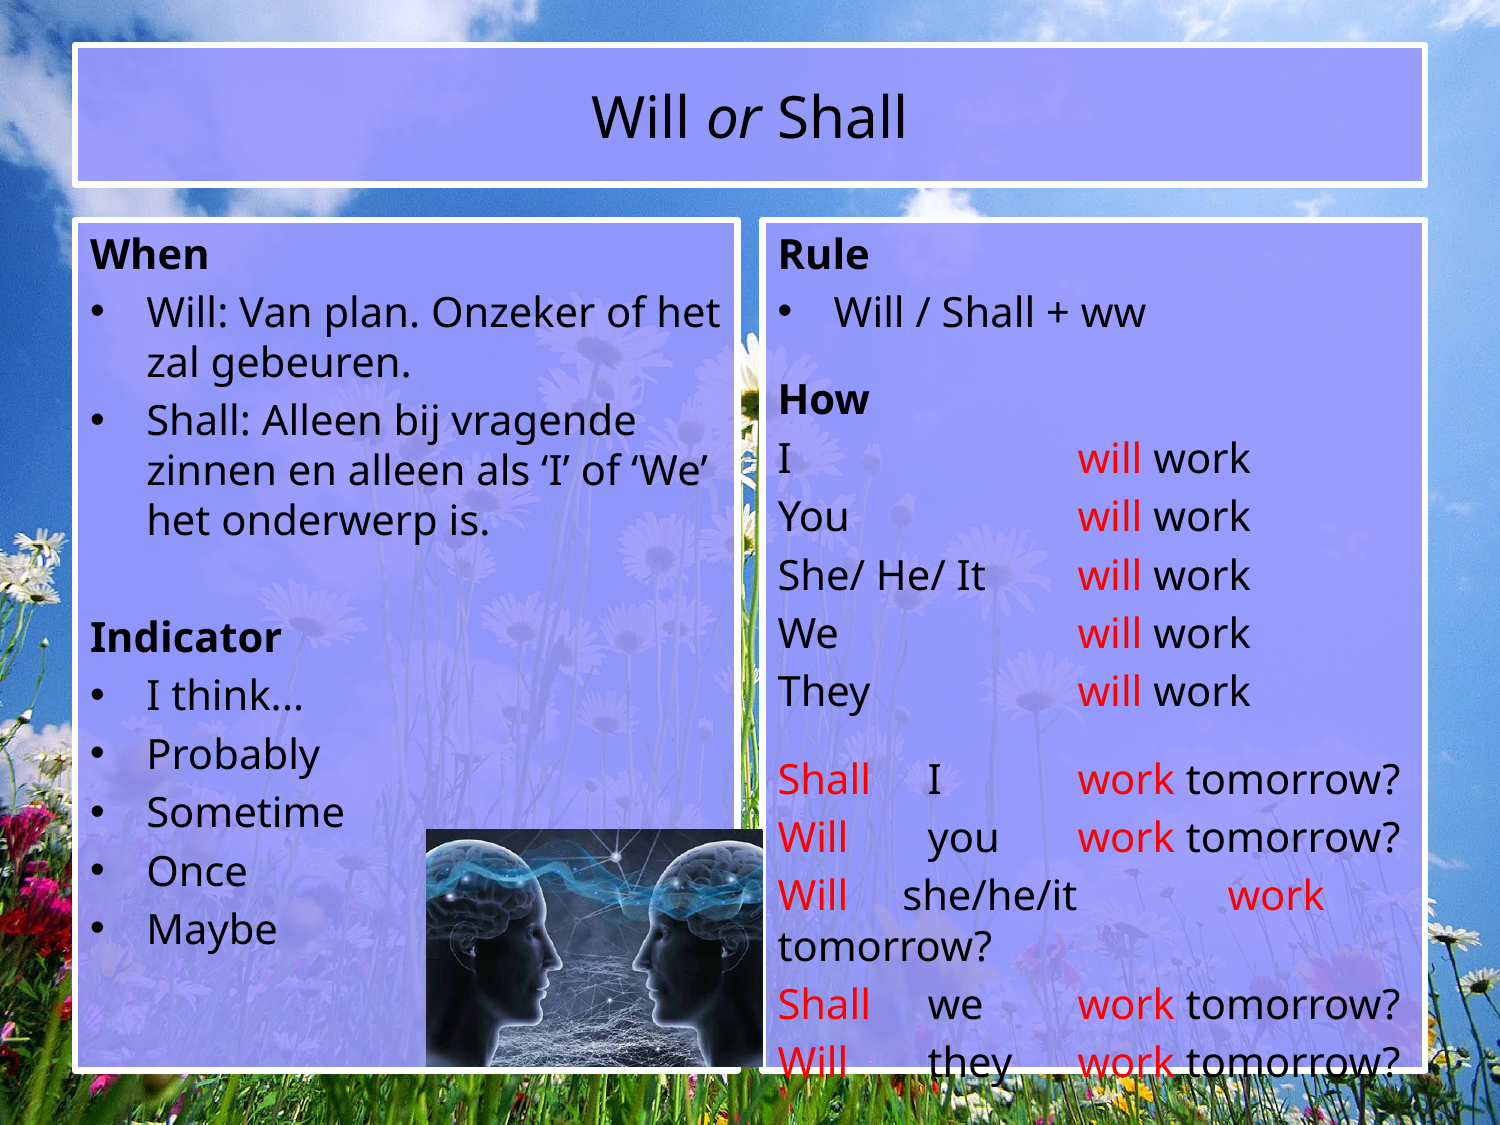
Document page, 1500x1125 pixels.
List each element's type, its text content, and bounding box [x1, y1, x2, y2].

title Will or Shall [72, 42, 1428, 188]
picture [0, 0, 1500, 1125]
list Rule Will / Shall + ww How I will work You will work She/ He/ It will work We will work They will work Shall I work tomorrow? Will you work tomorrow? Will she/he/it work tomorrow? Shall we work tomorrow? Will they work tomorrow? [759, 217, 1428, 1074]
list When Will: Van plan. Onzeker of het zal gebeuren. Shall: Alleen bij vragende zinnen en alleen als ‘I’ of ‘We’ het onderwerp is. Indicator I think... Probably Sometime Once Maybe [72, 217, 741, 1074]
